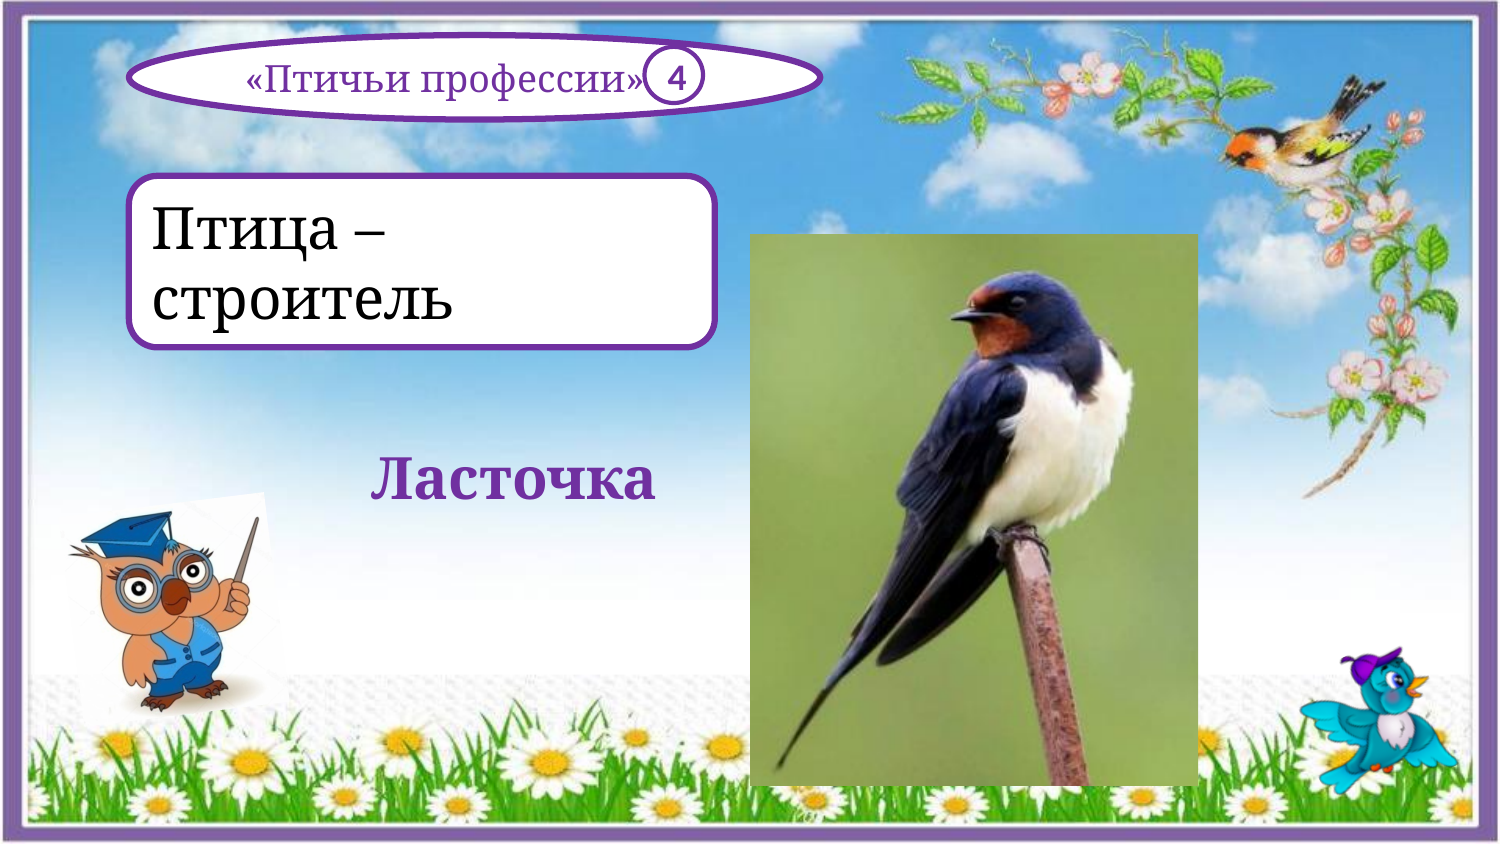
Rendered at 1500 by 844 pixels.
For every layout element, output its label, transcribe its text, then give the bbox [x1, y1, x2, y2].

picture [0, 0, 1500, 844]
text_box 4 [642, 44, 706, 106]
text_box Ласточка [356, 433, 674, 519]
text_box «Птичьи профессии» [128, 35, 821, 120]
text_box Птица – строитель [128, 175, 715, 348]
